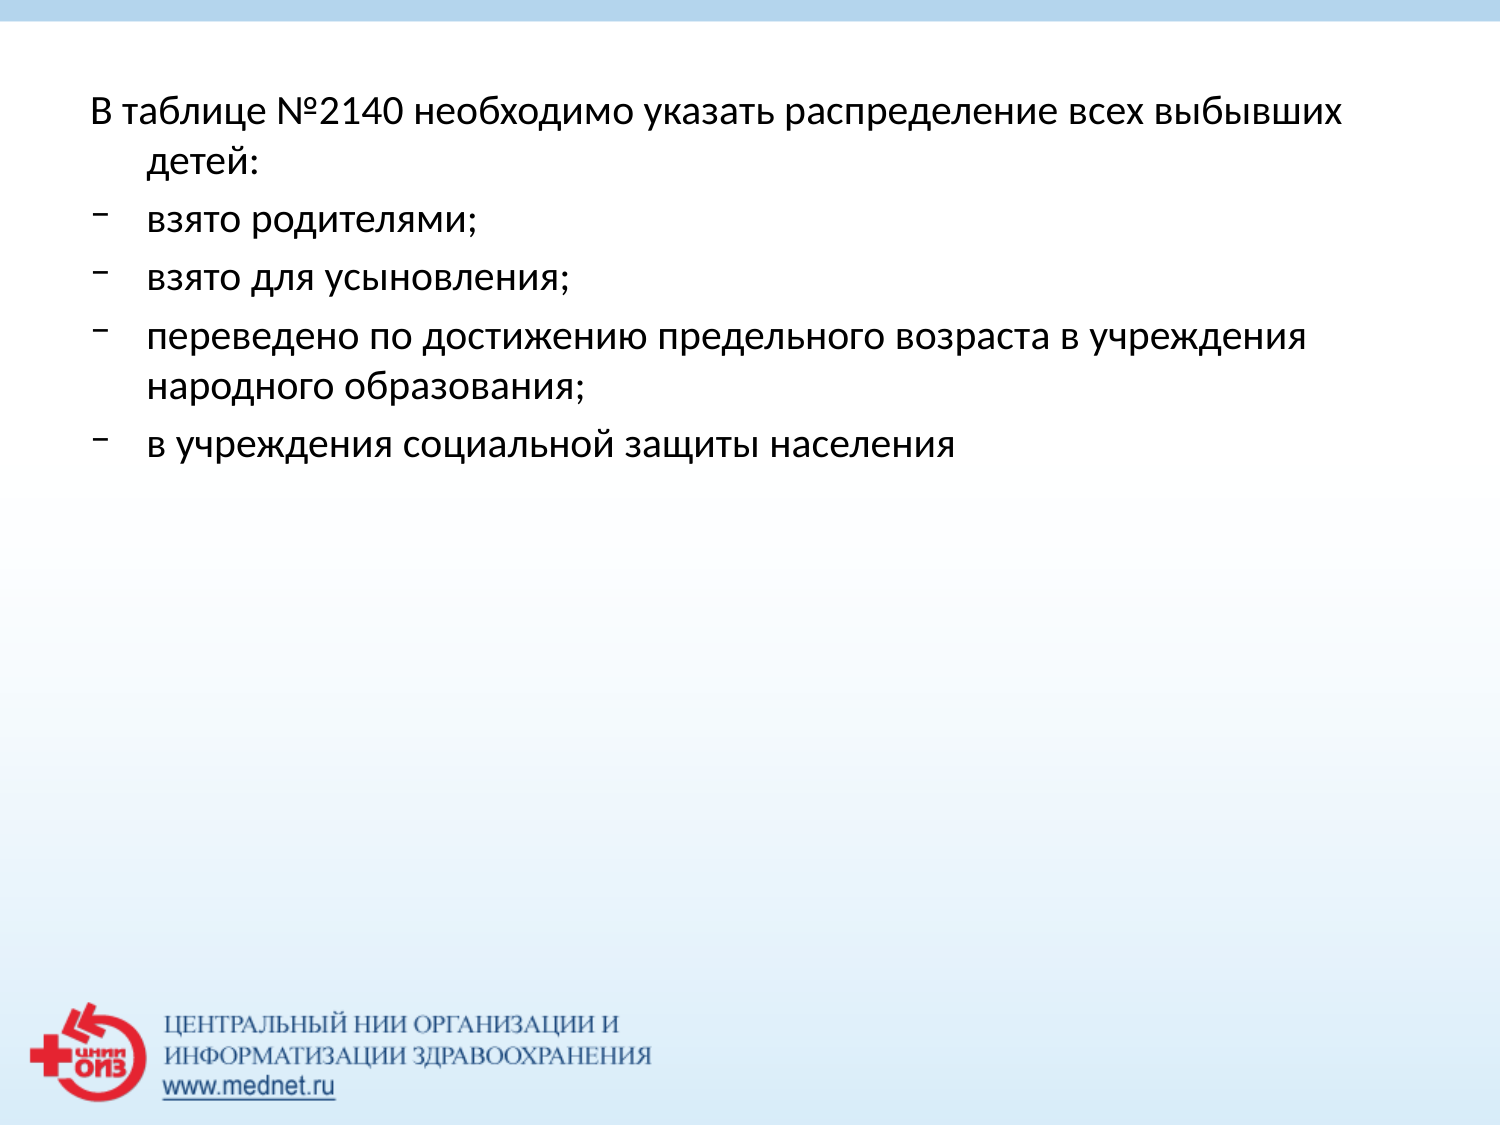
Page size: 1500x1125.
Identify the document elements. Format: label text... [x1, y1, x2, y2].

picture [0, 0, 1500, 1125]
list В таблице №2140 необходимо указать распределение всех выбывших детей: взято родителями; взято для усыновления; переведено по достижению предельного возраста в учреждения народного образования; в учреждения социальной защиты населения [75, 75, 1425, 963]
